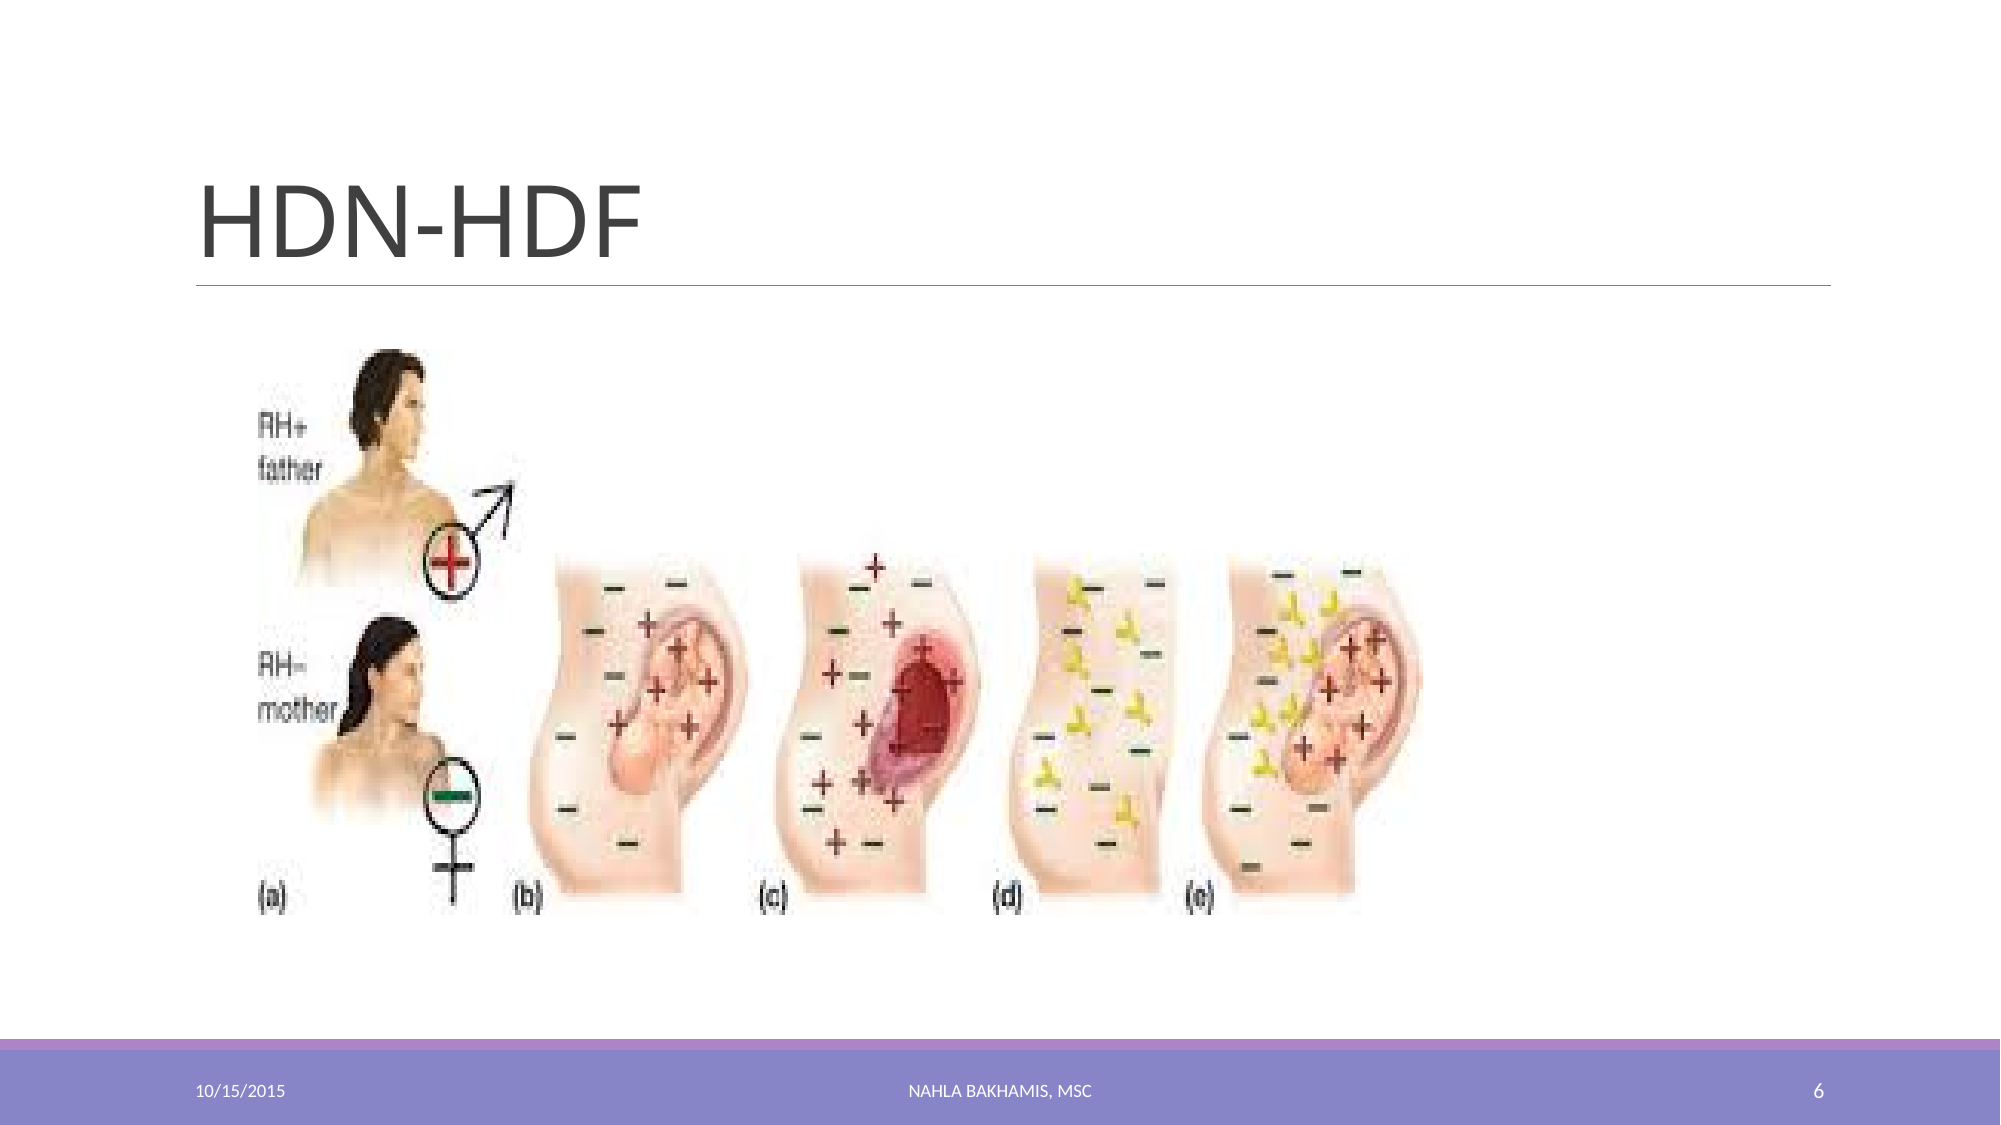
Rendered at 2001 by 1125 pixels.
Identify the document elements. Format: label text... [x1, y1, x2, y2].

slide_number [180, 1059, 586, 1120]
footer NAHLA BAKHAMIS, MSc [604, 1059, 1396, 1120]
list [257, 348, 1424, 916]
title HDN-HDF [180, 47, 1830, 285]
slide_number 6 [1624, 1059, 1840, 1120]
